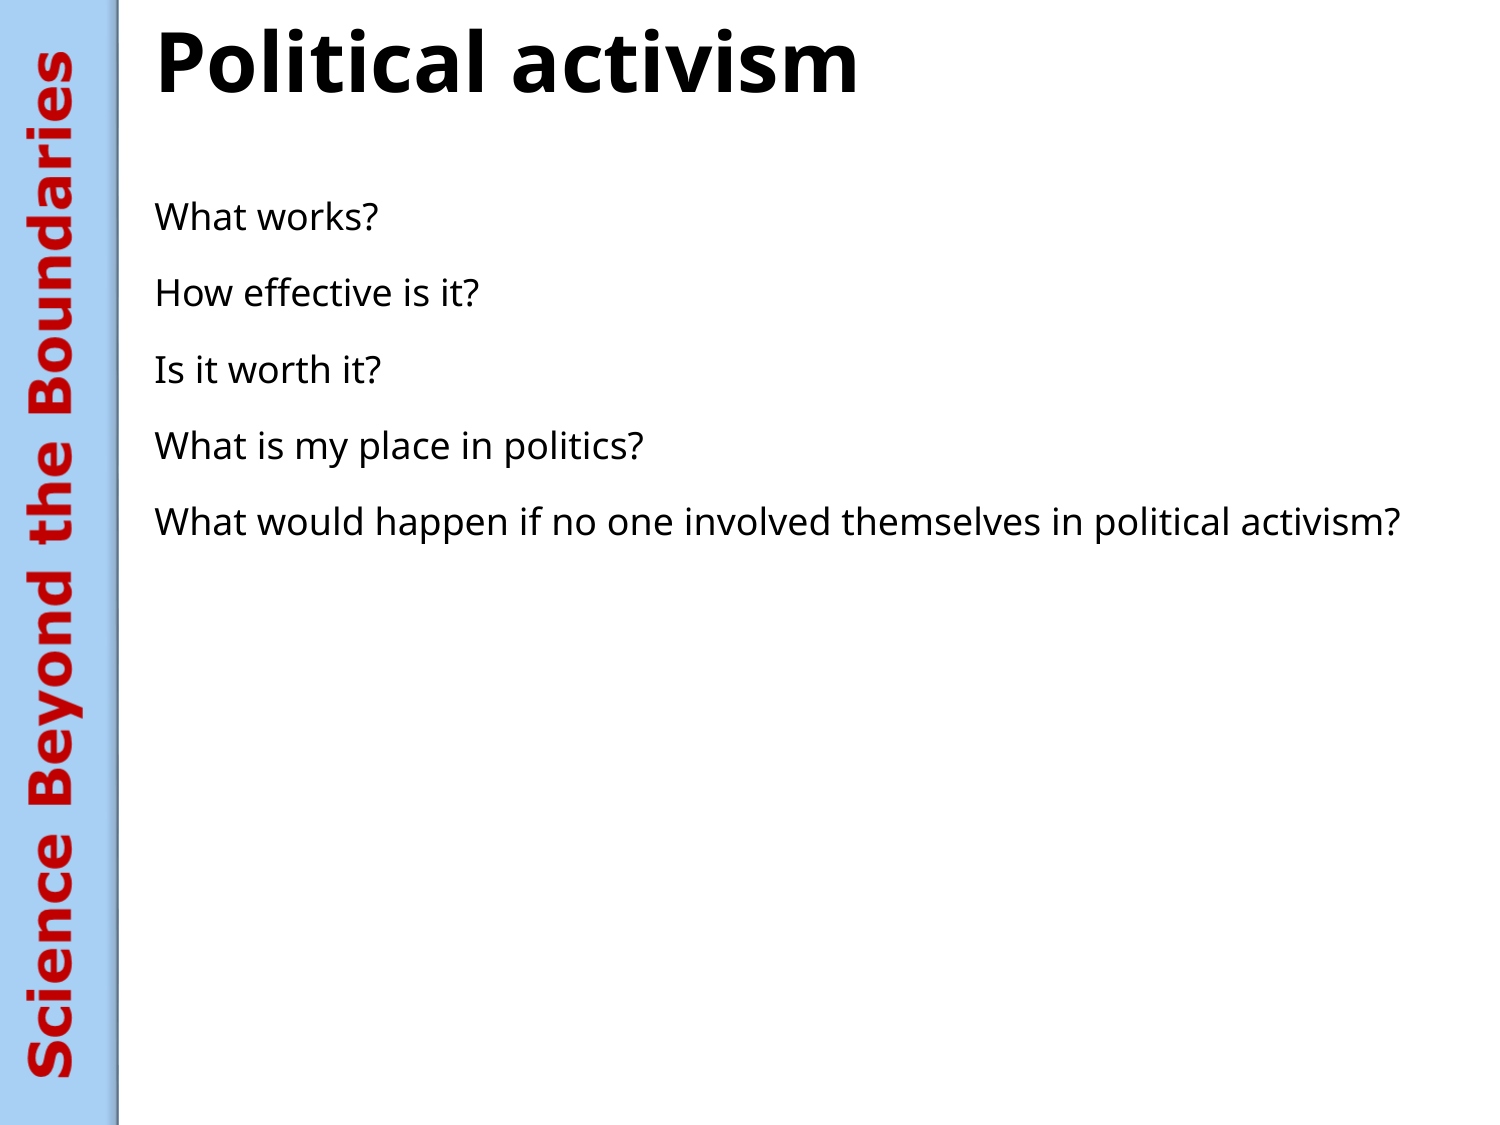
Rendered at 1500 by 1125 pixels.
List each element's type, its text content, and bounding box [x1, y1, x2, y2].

text_box What works? How effective is it? Is it worth it? What is my place in politics? What would happen if no one involved themselves in political activism? [139, 179, 1436, 627]
picture [0, 0, 121, 1125]
text_box Political activism [139, 1, 1477, 117]
